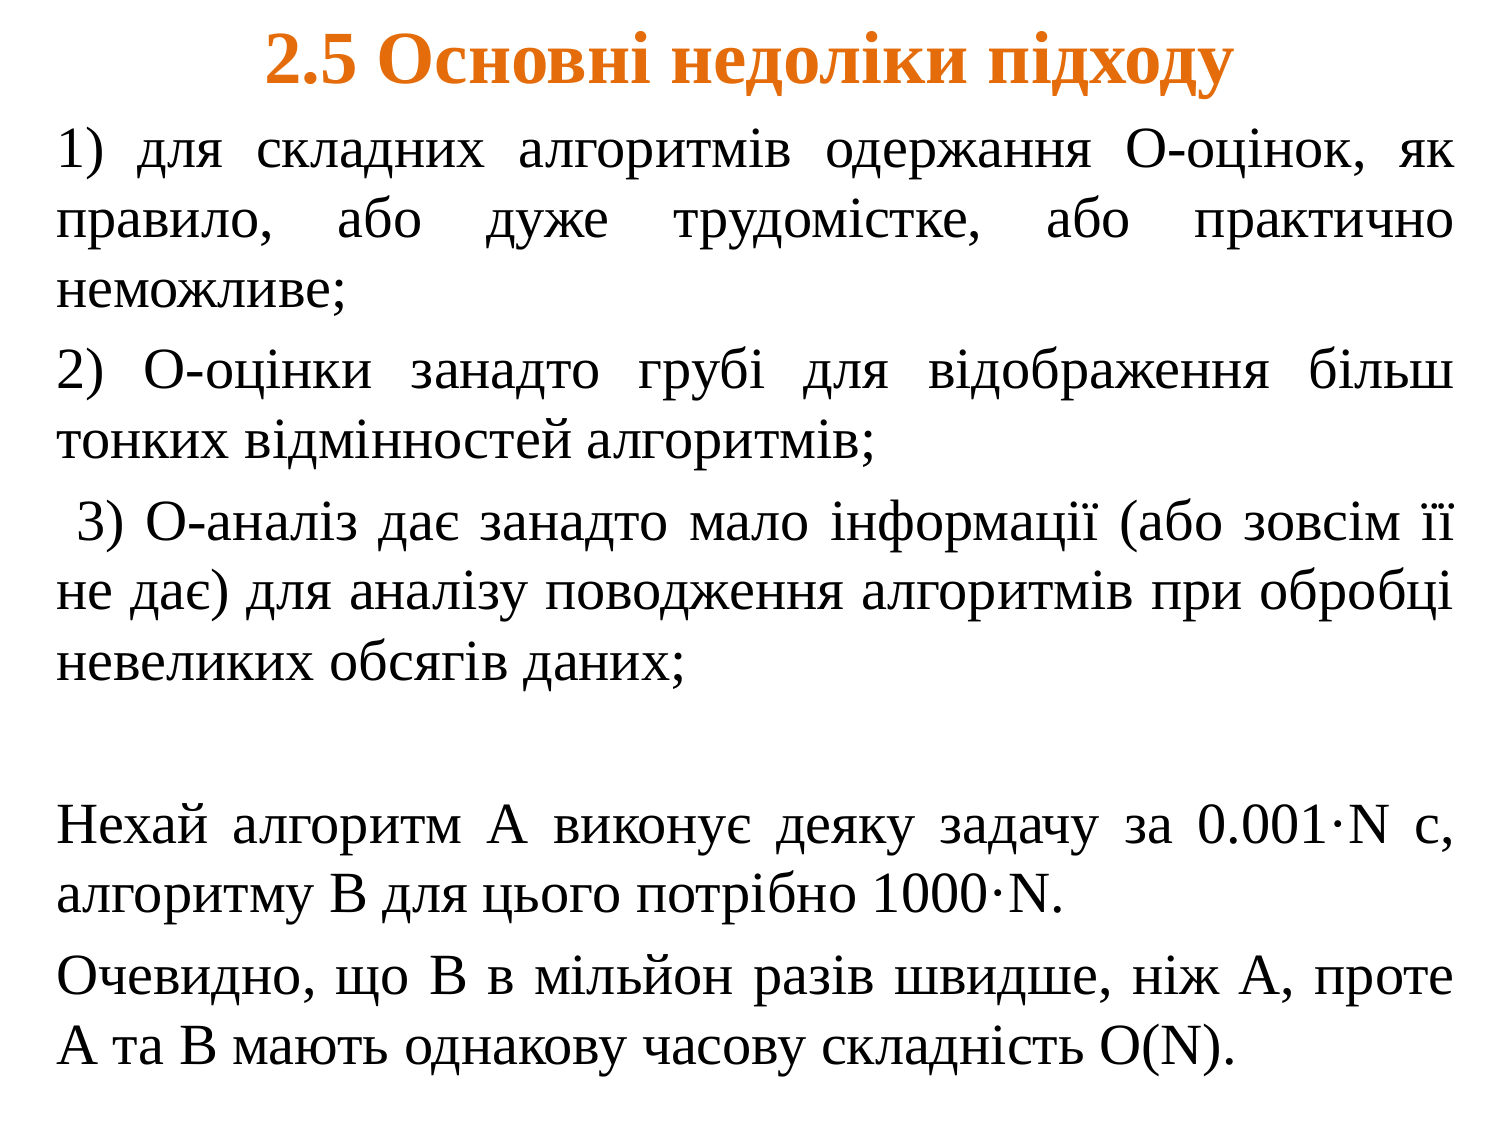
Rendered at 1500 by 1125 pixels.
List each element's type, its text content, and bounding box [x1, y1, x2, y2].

list 1) для складних алгоритмів одержання O-оцінок, як правило, або дуже трудомістке, або практично неможливе; 2) O-оцінки занадто грубі для відображення більш тонких відмінностей алгоритмів; 3) O-аналіз дає занадто мало інформації (або зовсім її не дає) для аналізу поводження алгоритмів при обробці невеликих обсягів даних; Нехай алгоритм А виконує деяку задачу за 0.001·N с, алгоритму В для цього потрібно 1000·N. Очевидно, що В в мільйон разів швидше, ніж А, проте А та В мають однакову часову складність O(N). [41, 101, 1471, 1106]
title 2.5 Основні недоліки підходу [75, 0, 1425, 101]
